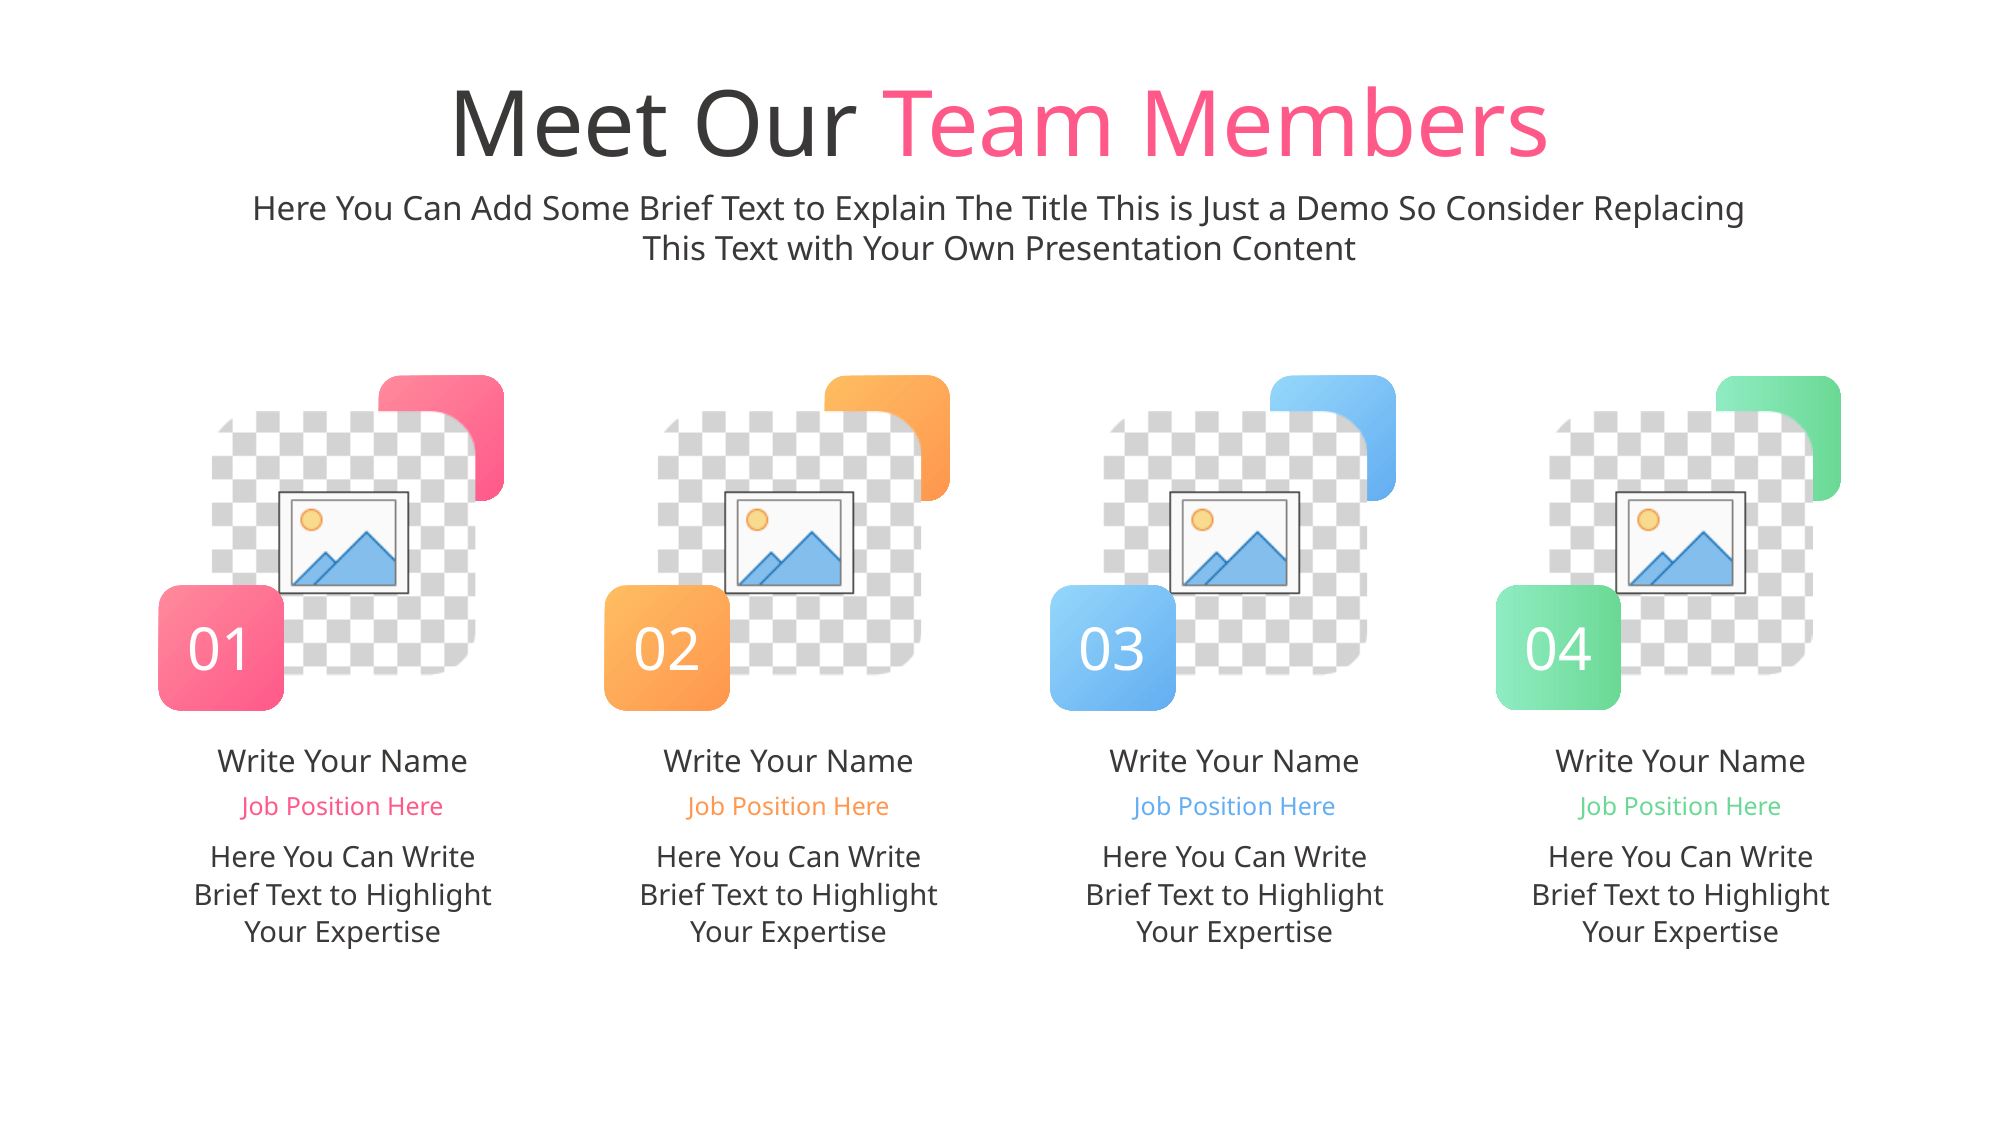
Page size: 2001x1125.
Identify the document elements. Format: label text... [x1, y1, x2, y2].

text_box Write Your Name [1498, 734, 1863, 787]
text_box Here You Can Write Brief Text to Highlight Your Expertise [160, 828, 525, 956]
text_box Job Position Here [160, 787, 525, 828]
text_box [922, 462, 950, 501]
text_box [1050, 585, 1176, 711]
text_box Here You Can Write Brief Text to Highlight Your Expertise [606, 828, 971, 956]
text_box [604, 585, 730, 711]
picture [657, 411, 922, 676]
text_box 02 [618, 604, 717, 691]
text_box Write Your Name [160, 734, 525, 787]
text_box [158, 585, 284, 711]
text_box Write Your Name [1052, 734, 1417, 787]
text_box Write Your Name [606, 734, 971, 787]
text_box Job Position Here [606, 787, 971, 828]
text_box [378, 375, 504, 501]
text_box [1496, 585, 1622, 711]
text_box Meet Our Team Members [232, 57, 1768, 179]
text_box 01 [172, 604, 271, 691]
text_box 04 [1510, 604, 1608, 691]
text_box Job Position Here [1052, 787, 1417, 828]
text_box [824, 375, 950, 460]
text_box Here You Can Write Brief Text to Highlight Your Expertise [1498, 828, 1863, 956]
picture [1103, 411, 1368, 676]
text_box Here You Can Write Brief Text to Highlight Your Expertise [1052, 828, 1417, 956]
text_box Job Position Here [1498, 787, 1863, 828]
picture [211, 411, 476, 676]
text_box [1270, 375, 1396, 501]
text_box Here You Can Add Some Brief Text to Explain The Title This is Just a Demo So Consider Replacing This Text with Your Own Presentation Content [232, 179, 1768, 275]
picture [1549, 411, 1813, 676]
text_box 03 [1063, 604, 1162, 691]
text_box [1716, 375, 1842, 501]
